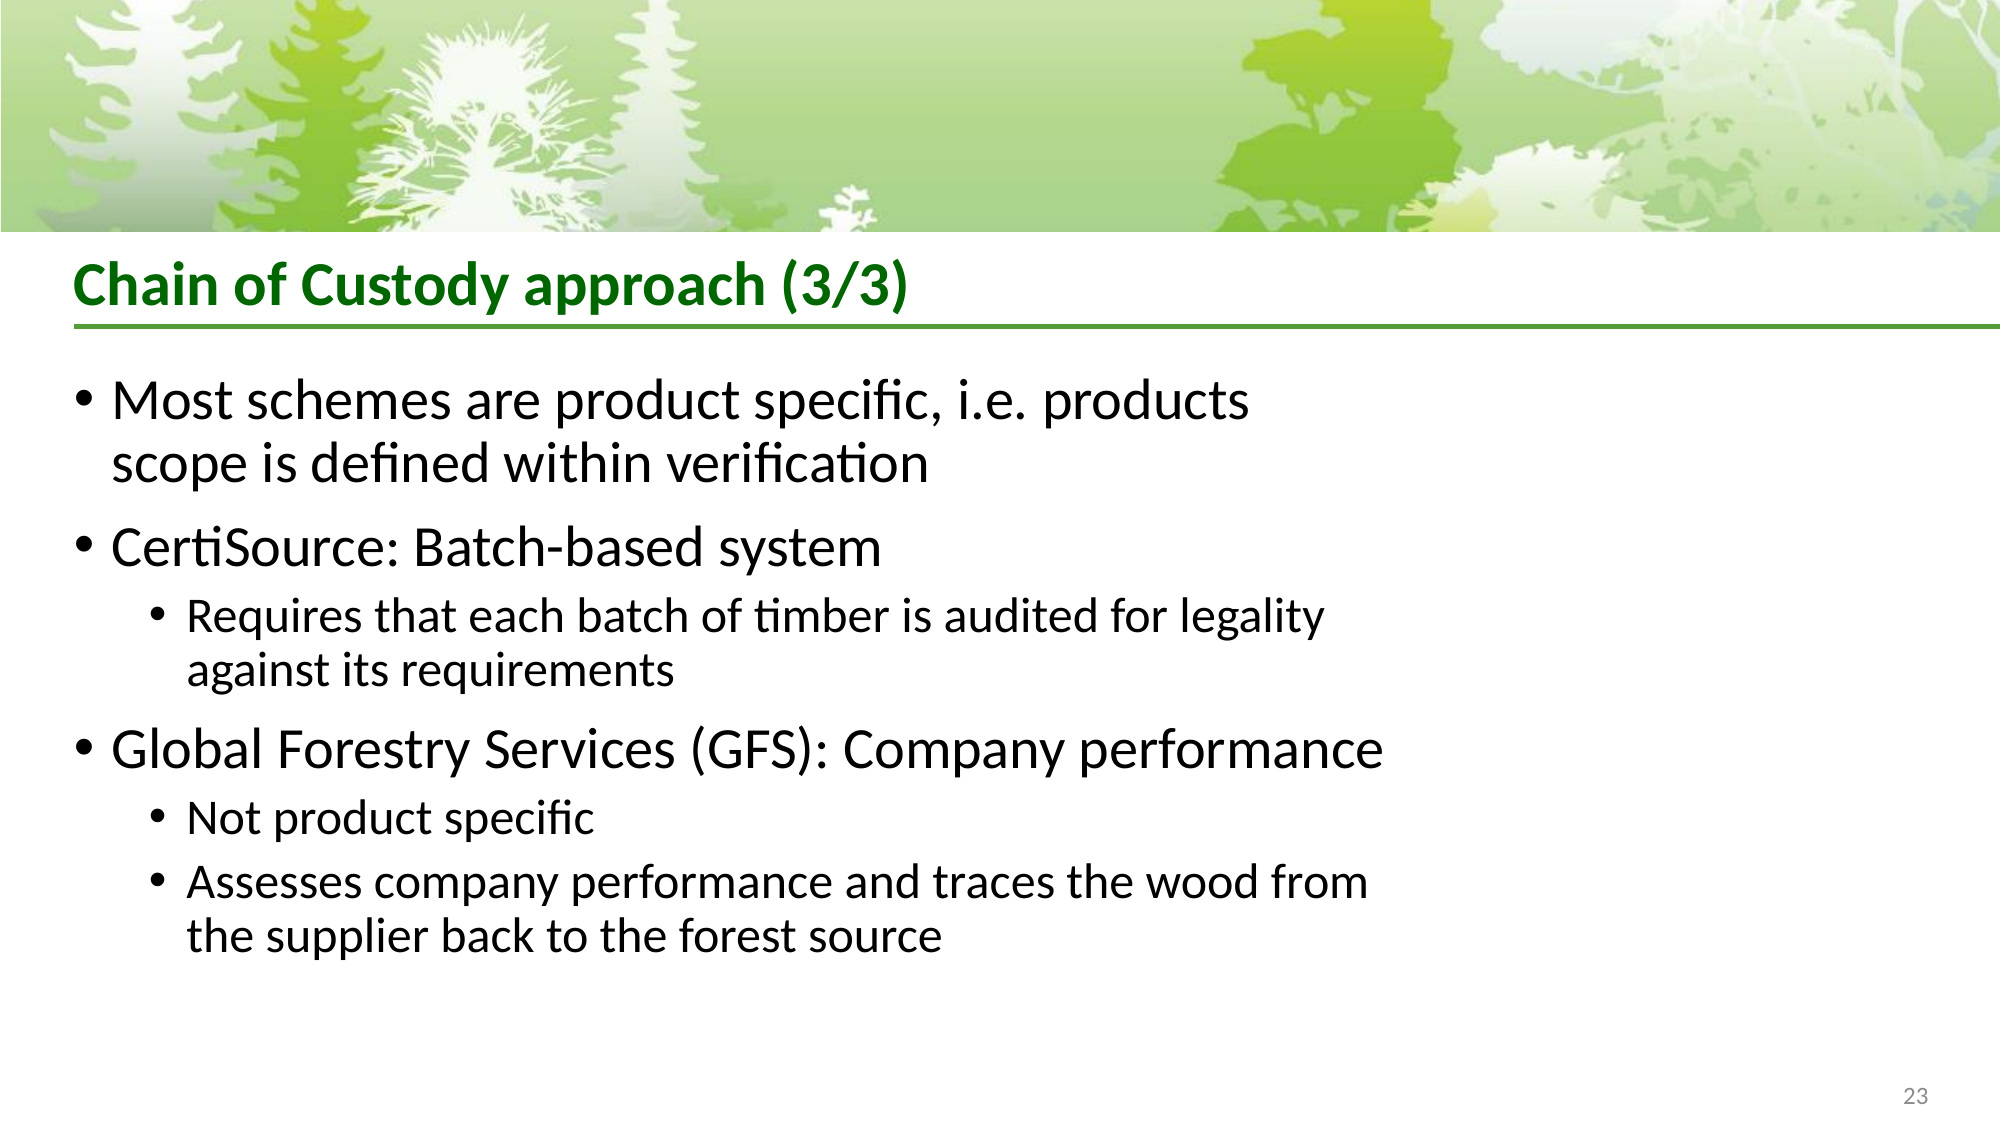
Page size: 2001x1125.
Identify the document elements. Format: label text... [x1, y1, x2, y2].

picture [0, 0, 2000, 232]
slide_number 23 [1493, 1065, 1944, 1125]
list Most schemes are product specific, i.e. products scope is defined within verification CertiSource: Batch-based system Requires that each batch of timber is audited for legality against its requirements Global Forestry Services (GFS): Company performance Not product specific Assesses company performance and traces the wood from the supplier back to the forest source [58, 362, 1409, 1105]
title Chain of Custody approach (3/3) [58, 191, 1409, 362]
